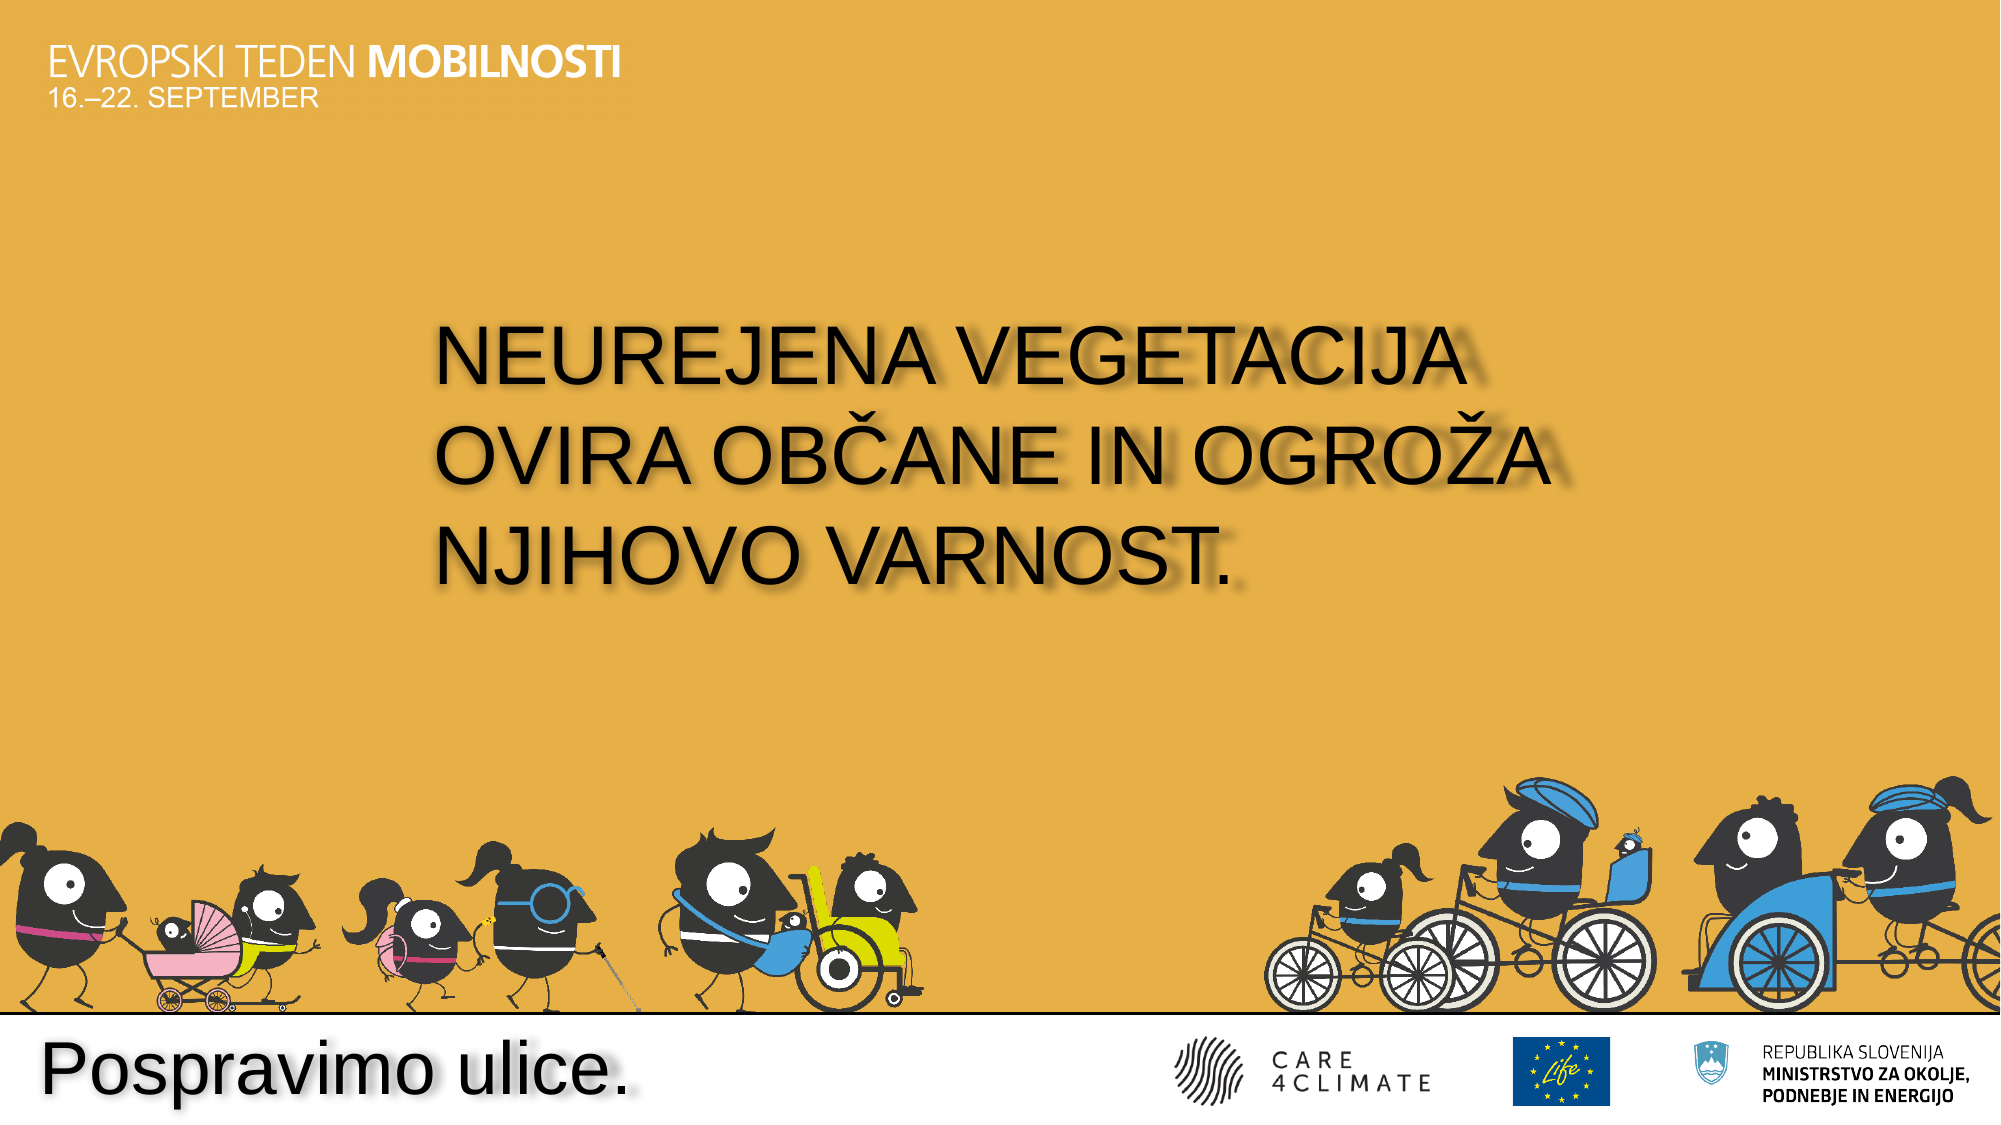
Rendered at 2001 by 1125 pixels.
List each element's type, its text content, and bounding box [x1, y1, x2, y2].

text_box Pospravimo ulice. [0, 1025, 674, 1117]
picture [1693, 1040, 1969, 1106]
picture [36, 29, 636, 125]
text_box [0, 0, 2000, 1012]
picture [658, 827, 925, 1013]
picture [1264, 777, 1657, 1013]
picture [1681, 776, 2001, 1014]
picture [1512, 1036, 1611, 1106]
picture [1173, 1036, 1430, 1106]
picture [0, 821, 321, 1013]
picture [342, 841, 641, 1013]
text_box NEUREJENA VEGETACIJA ovira občane in ogroža njihovo varnost. [418, 294, 1580, 609]
